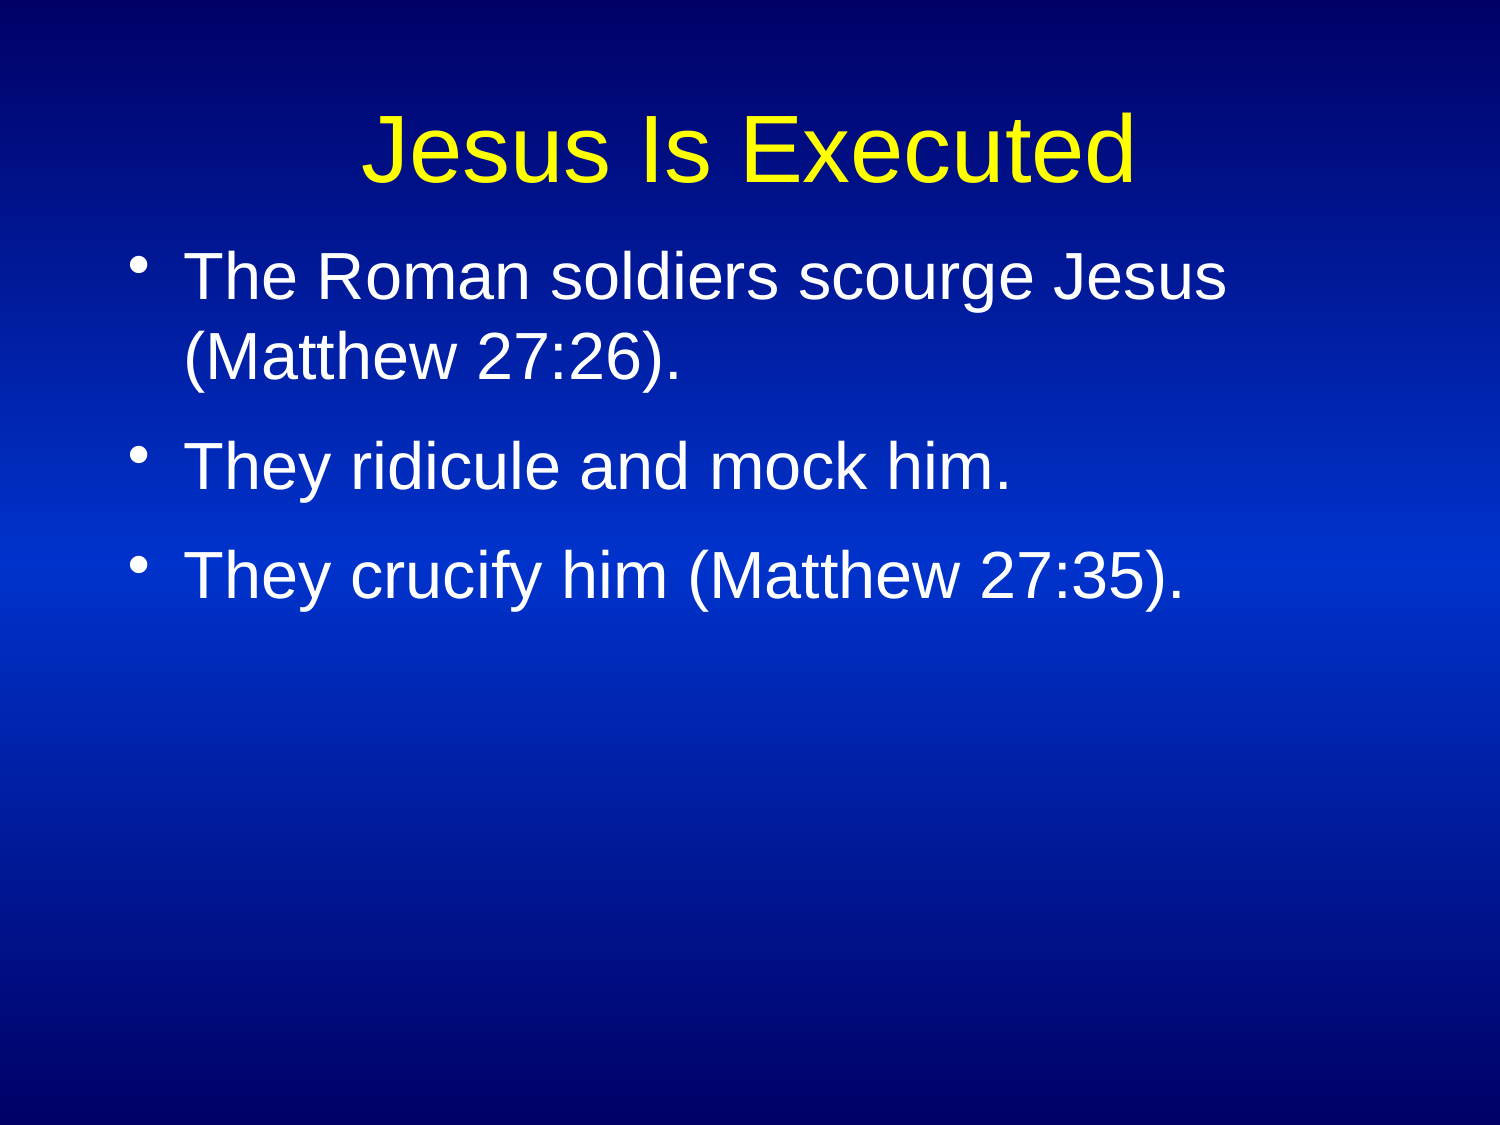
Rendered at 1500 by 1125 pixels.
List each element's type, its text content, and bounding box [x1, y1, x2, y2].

list The Roman soldiers scourge Jesus (Matthew 27:26). They ridicule and mock him. They crucify him (Matthew 27:35). [112, 224, 1463, 1125]
title Jesus Is Executed [37, 50, 1463, 238]
